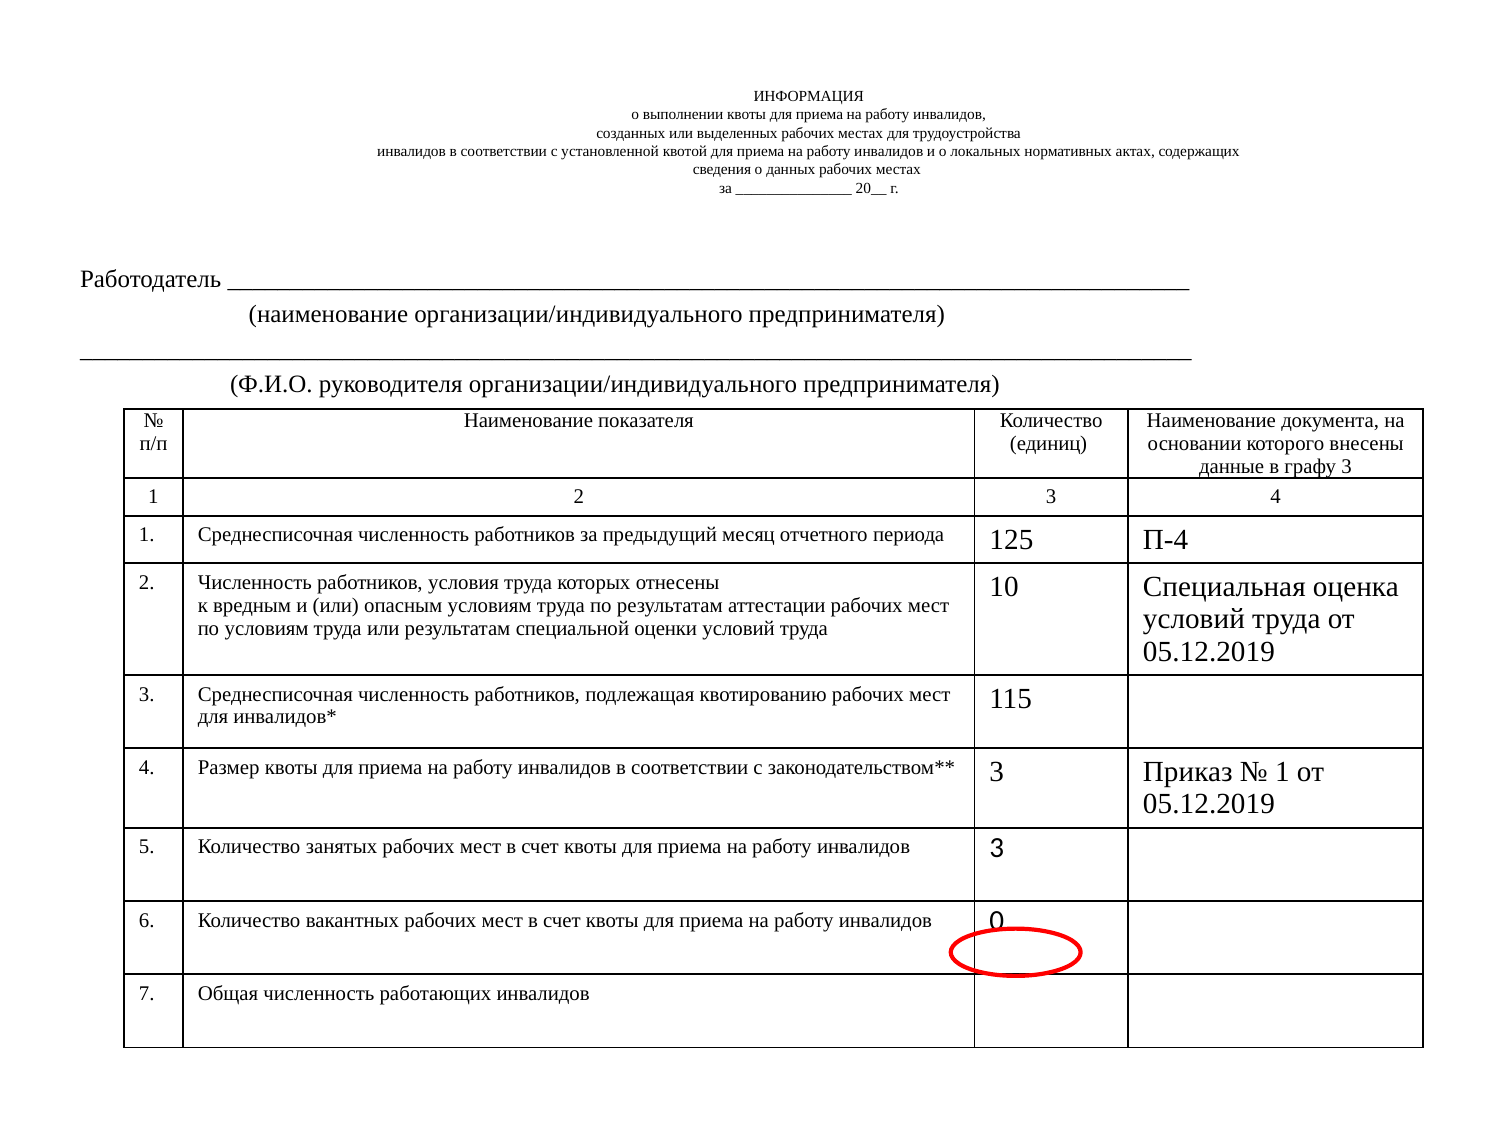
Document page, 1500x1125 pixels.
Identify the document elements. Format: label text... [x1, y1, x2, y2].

table_cell 6. [125, 902, 182, 973]
table_header Наименование показателя [184, 410, 974, 477]
table_cell 125 [975, 517, 1127, 562]
table_cell Приказ № 1 от 05.12.2019 [1129, 749, 1422, 827]
table_cell Количество вакантных рабочих мест в счет квоты для приема на работу инвалидов [184, 902, 974, 973]
table_cell Специальная оценка условий труда от 05.12.2019 [1129, 564, 1422, 674]
subtitle Работодатель _____________________________________________________________________________ (наименование организации/индивидуального предпринимателя) _________________________________________________________________________________________ (Ф.И.О. руководителя организации/индивидуального предпринимателя) [64, 255, 1459, 1071]
table_cell 2 [184, 479, 974, 515]
table_cell Количество занятых рабочих мест в счет квоты для приема на работу инвалидов [184, 829, 974, 900]
table_cell 3 [975, 749, 1127, 827]
table_cell 115 [975, 676, 1127, 747]
table_cell 1 [125, 479, 182, 515]
table_cell 2. [125, 564, 182, 674]
table_cell 7. [125, 975, 182, 1047]
table_cell [1129, 676, 1422, 747]
table_cell [1129, 902, 1422, 973]
table_cell 1. [125, 517, 182, 562]
table_cell Среднесписочная численность работников, подлежащая квотированию рабочих мест для инвалидов* [184, 676, 974, 747]
table_cell 3 [975, 829, 1127, 900]
table_cell Размер квоты для приема на работу инвалидов в соответствии с законодательством** [184, 749, 974, 827]
table_cell Численность работников, условия труда которых отнесены к вредным и (или) опасным условиям труда по результатам аттестации рабочих мест по условиям труда или результатам специальной оценки условий труда [184, 564, 974, 674]
table_header Наименование документа, на основании которого внесены данные в графу 3 [1129, 410, 1422, 477]
table_cell 3 [975, 479, 1127, 515]
table_cell 5. [125, 829, 182, 900]
table_header Количество (единиц) [975, 410, 1127, 477]
table_cell 4. [125, 749, 182, 827]
table_cell [1129, 975, 1422, 1047]
table_cell 0 [975, 902, 1127, 973]
table_cell Общая численность работающих инвалидов [184, 975, 974, 1047]
text_box [948, 926, 1083, 978]
table_cell 3. [125, 676, 182, 747]
table_header № п/п [125, 410, 182, 477]
table_cell П-4 [1129, 517, 1422, 562]
table_cell Среднесписочная численность работников за предыдущий месяц отчетного периода [184, 517, 974, 562]
table_cell 10 [975, 564, 1127, 674]
table_cell 4 [1129, 479, 1422, 515]
table_cell [1129, 829, 1422, 900]
table_cell [975, 975, 1127, 1047]
title ИНФОРМАЦИЯ о выполнении квоты для приема на работу инвалидов, созданных или выделенных рабочих местах для трудоустройства инвалидов в соответствии с установленной квотой для приема на работу инвалидов и о локальных нормативных актах, содержащих сведения о данных рабочих местах за _______________ 20__ г. [230, 30, 1388, 255]
